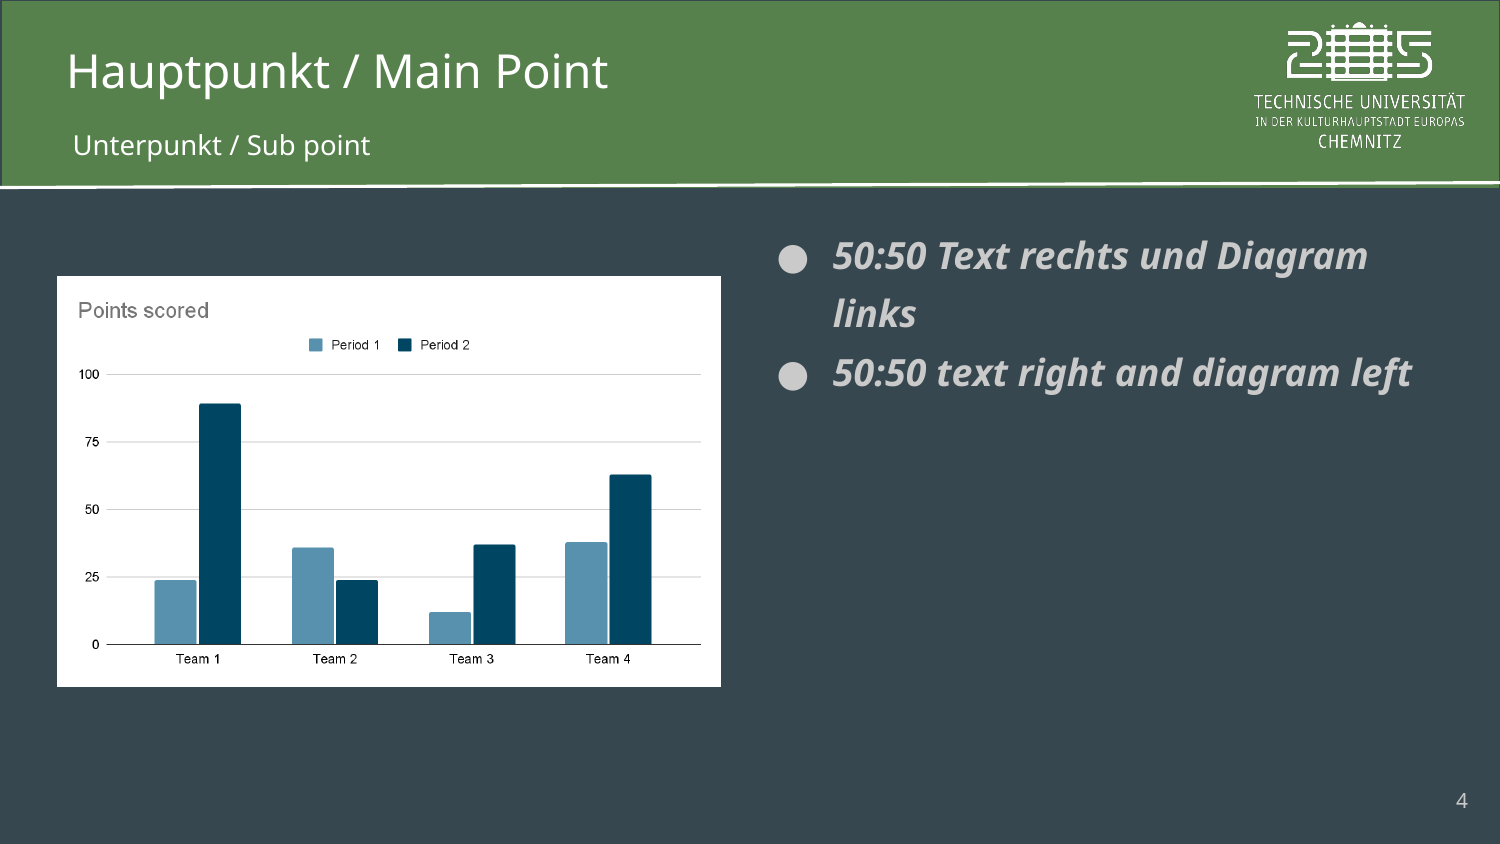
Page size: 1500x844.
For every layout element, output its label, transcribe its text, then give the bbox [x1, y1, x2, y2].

title Hauptpunkt / Main Point [51, 23, 1449, 117]
picture [330, 185, 1500, 189]
picture [57, 276, 721, 687]
list 50:50 Text rechts und Diagram links 50:50 text right and diagram left [742, 206, 1445, 813]
picture [0, 0, 1500, 185]
title Unterpunkt / Sub point [57, 111, 1456, 180]
slide_number ‹#› [1392, 767, 1483, 833]
